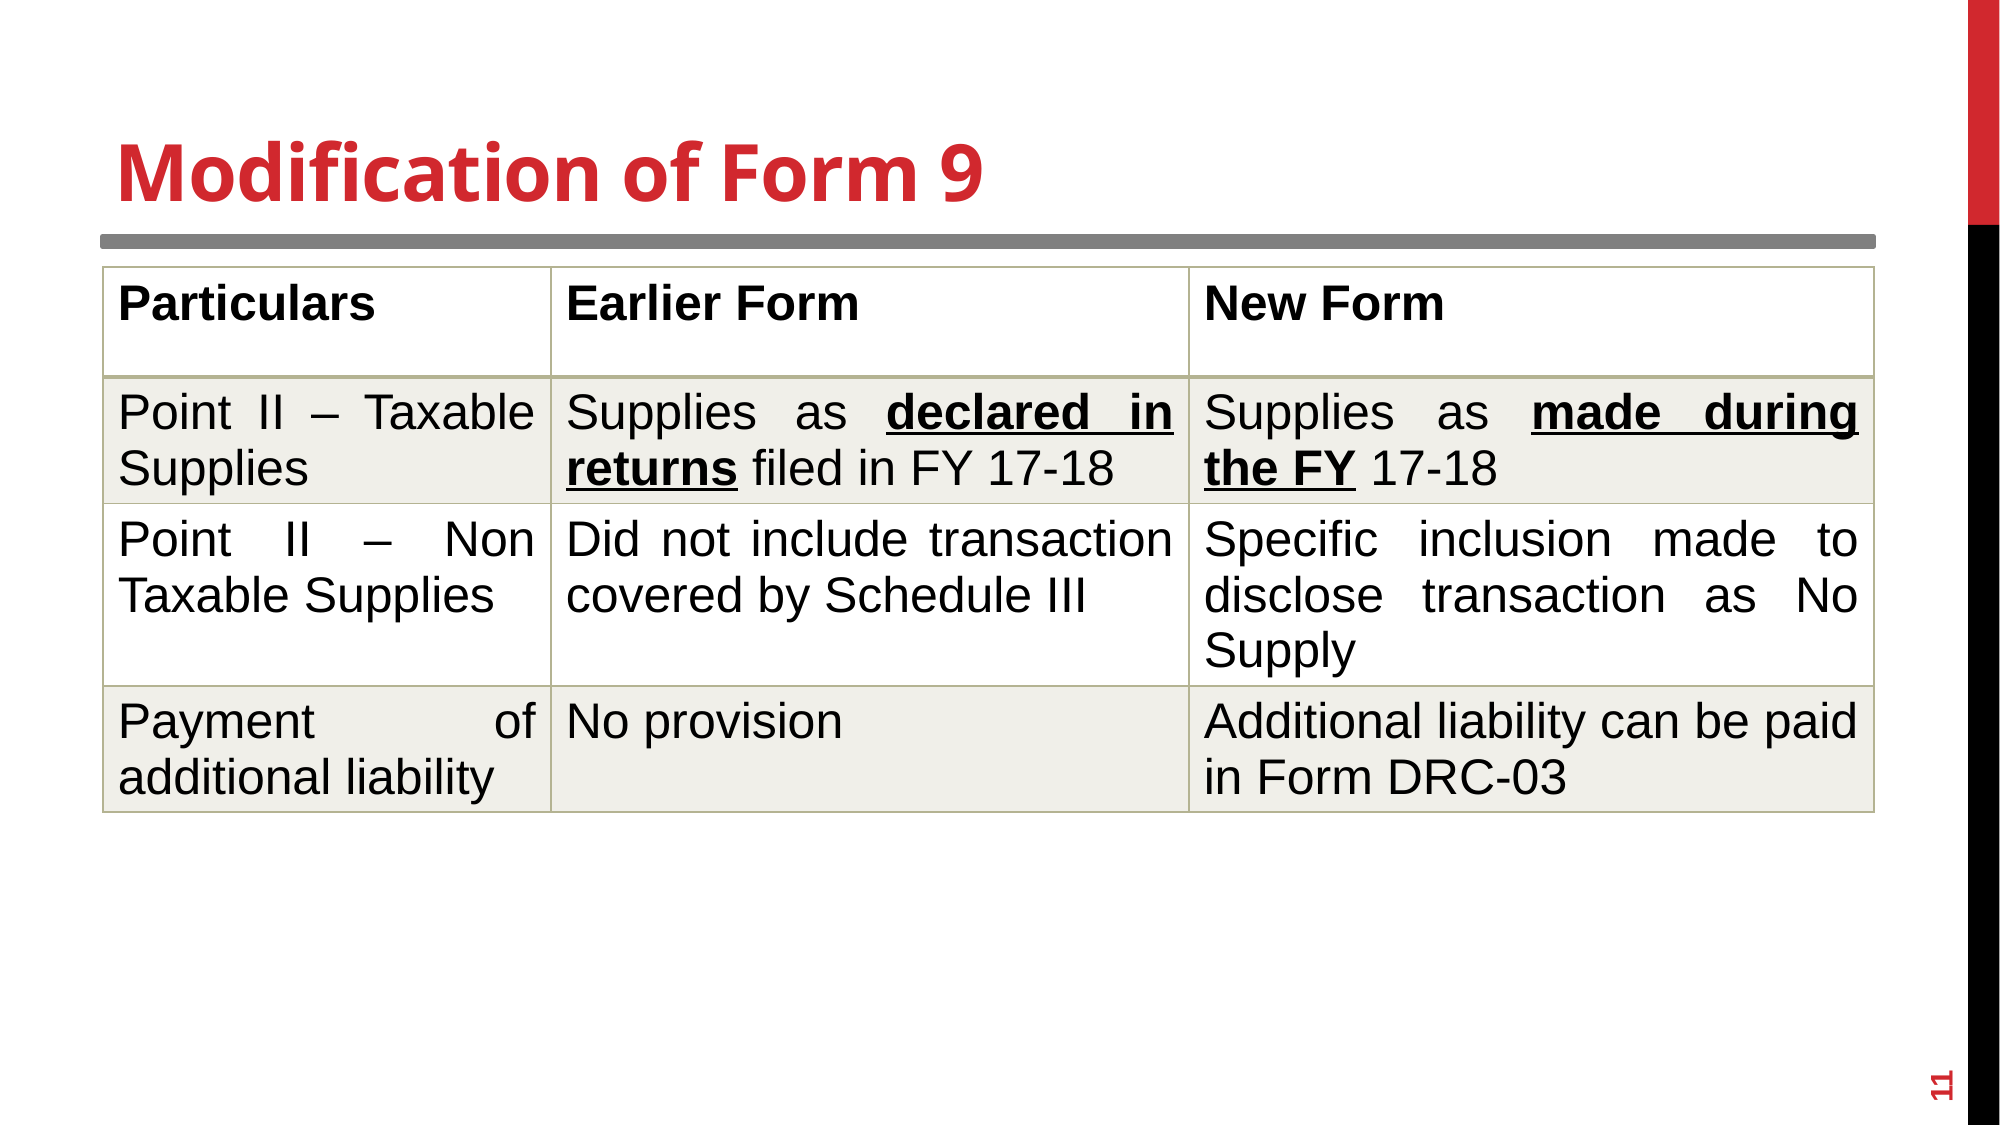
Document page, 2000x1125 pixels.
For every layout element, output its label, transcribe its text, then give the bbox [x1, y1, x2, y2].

table_cell Additional liability can be paid in Form DRC-03 [1190, 687, 1873, 811]
table_header New Form [1190, 268, 1873, 375]
title Modification of Form 9 [99, 25, 1874, 225]
table_cell Specific inclusion made to disclose transaction as No Supply [1190, 504, 1873, 685]
table_cell Supplies as made during the FY 17-18 [1190, 379, 1873, 503]
table_cell Supplies as declared in returns filed in FY 17-18 [552, 379, 1188, 503]
table_cell Point II – Taxable Supplies [104, 379, 550, 503]
table_header Earlier Form [552, 268, 1188, 375]
table_header Particulars [104, 268, 550, 375]
slide_number 11 [1909, 1025, 1971, 1118]
table_cell Point II – Non Taxable Supplies [104, 504, 550, 685]
table_cell No provision [552, 687, 1188, 811]
table_cell Payment of additional liability [104, 687, 550, 811]
table_cell Did not include transaction covered by Schedule III [552, 504, 1188, 685]
